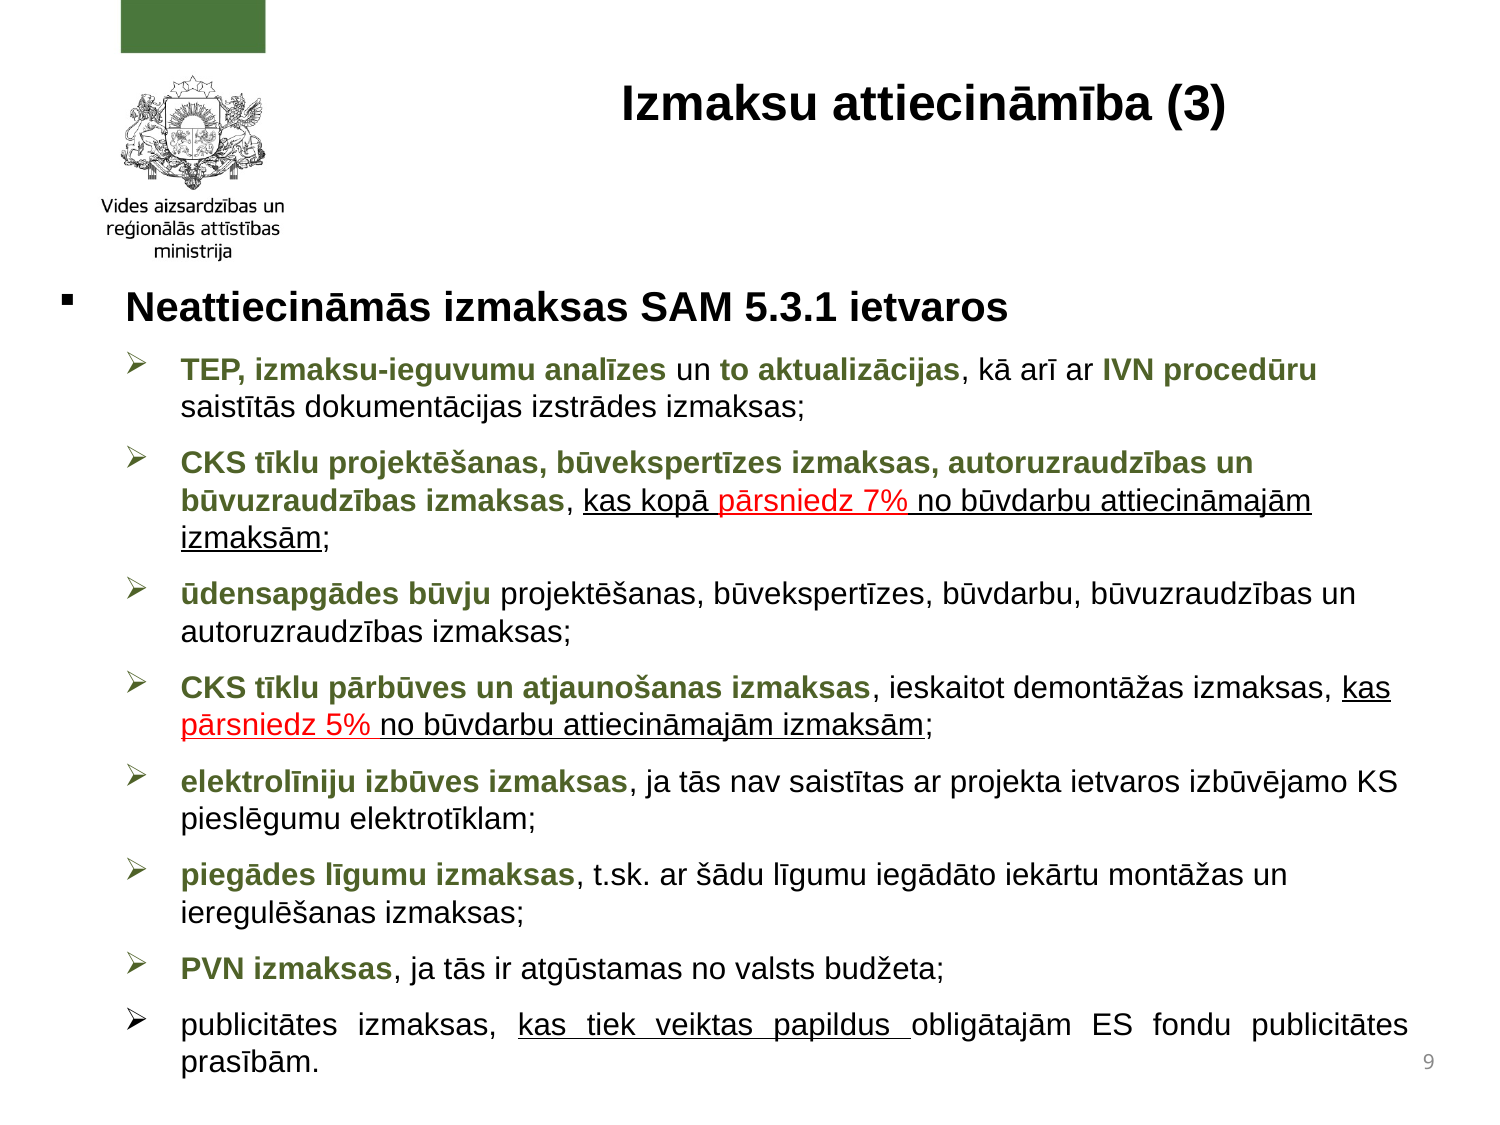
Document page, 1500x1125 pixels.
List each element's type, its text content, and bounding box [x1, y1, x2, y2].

list Neattiecināmās izmaksas SAM 5.3.1 ietvaros TEP, izmaksu-ieguvumu analīzes un to aktualizācijas, kā arī ar IVN procedūru saistītās dokumentācijas izstrādes izmaksas; CKS tīklu projektēšanas, būvekspertīzes izmaksas, autoruzraudzības un būvuzraudzības izmaksas, kas kopā pārsniedz 7% no būvdarbu attiecināmajām izmaksām; ūdensapgādes būvju projektēšanas, būvekspertīzes, būvdarbu, būvuzraudzības un autoruzraudzības izmaksas; CKS tīklu pārbūves un atjaunošanas izmaksas, ieskaitot demontāžas izmaksas, kas pārsniedz 5% no būvdarbu attiecināmajām izmaksām; elektrolīniju izbūves izmaksas, ja tās nav saistītas ar projekta ietvaros izbūvējamo KS pieslēgumu elektrotīklam; piegādes līgumu izmaksas, t.sk. ar šādu līgumu iegādāto iekārtu montāžas un ieregulēšanas izmaksas; PVN izmaksas, ja tās ir atgūstamas no valsts budžeta; publicitātes izmaksas, kas tiek veiktas papildus obligātajām ES fondu publicitātes prasībām. [43, 271, 1426, 1113]
title Izmaksu attiecināmība (3) [424, 62, 1426, 233]
slide_number 9 [1426, 1037, 1450, 1088]
picture [48, 0, 338, 271]
